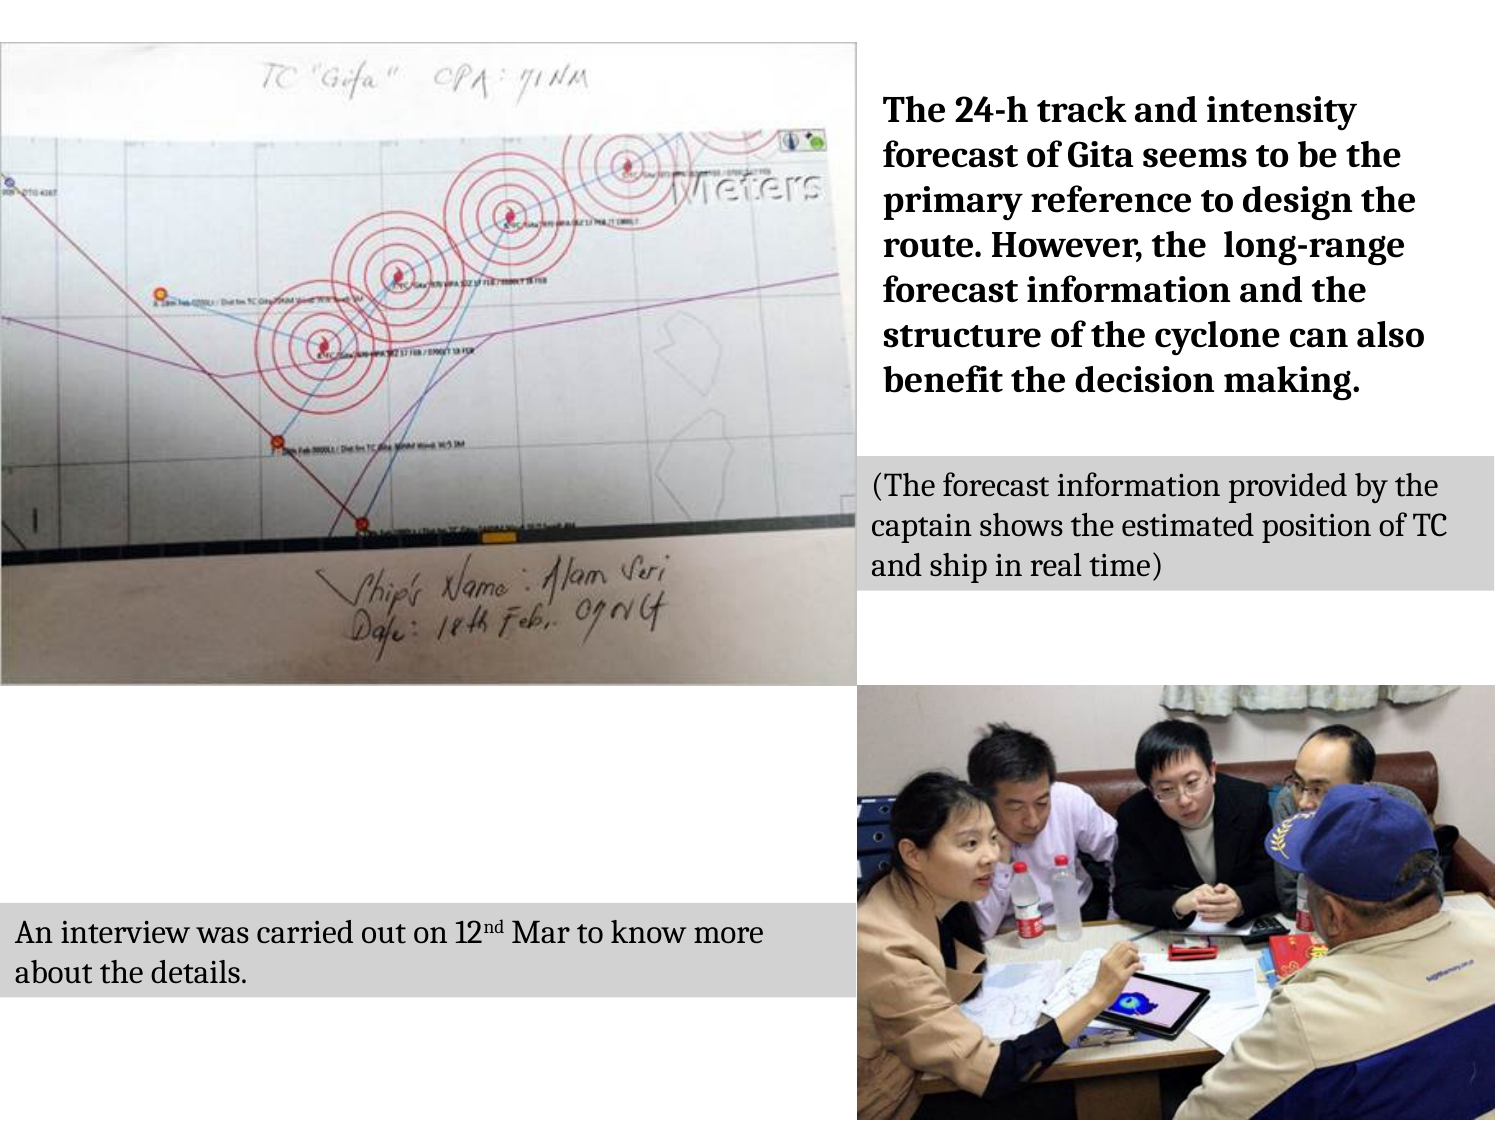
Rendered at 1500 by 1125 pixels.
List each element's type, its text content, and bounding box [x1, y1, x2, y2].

text_box An interview was carried out on 12nd Mar to know more about the details. [0, 902, 851, 998]
text_box The 24-h track and intensity forecast of Gita seems to be the primary reference to design the route. However, the long-range forecast information and the structure of the cyclone can also benefit the decision making. [868, 78, 1495, 408]
picture [0, 42, 1496, 1121]
text_box (The forecast information provided by the captain shows the estimated position of TC and ship in real time) [860, 456, 1495, 591]
